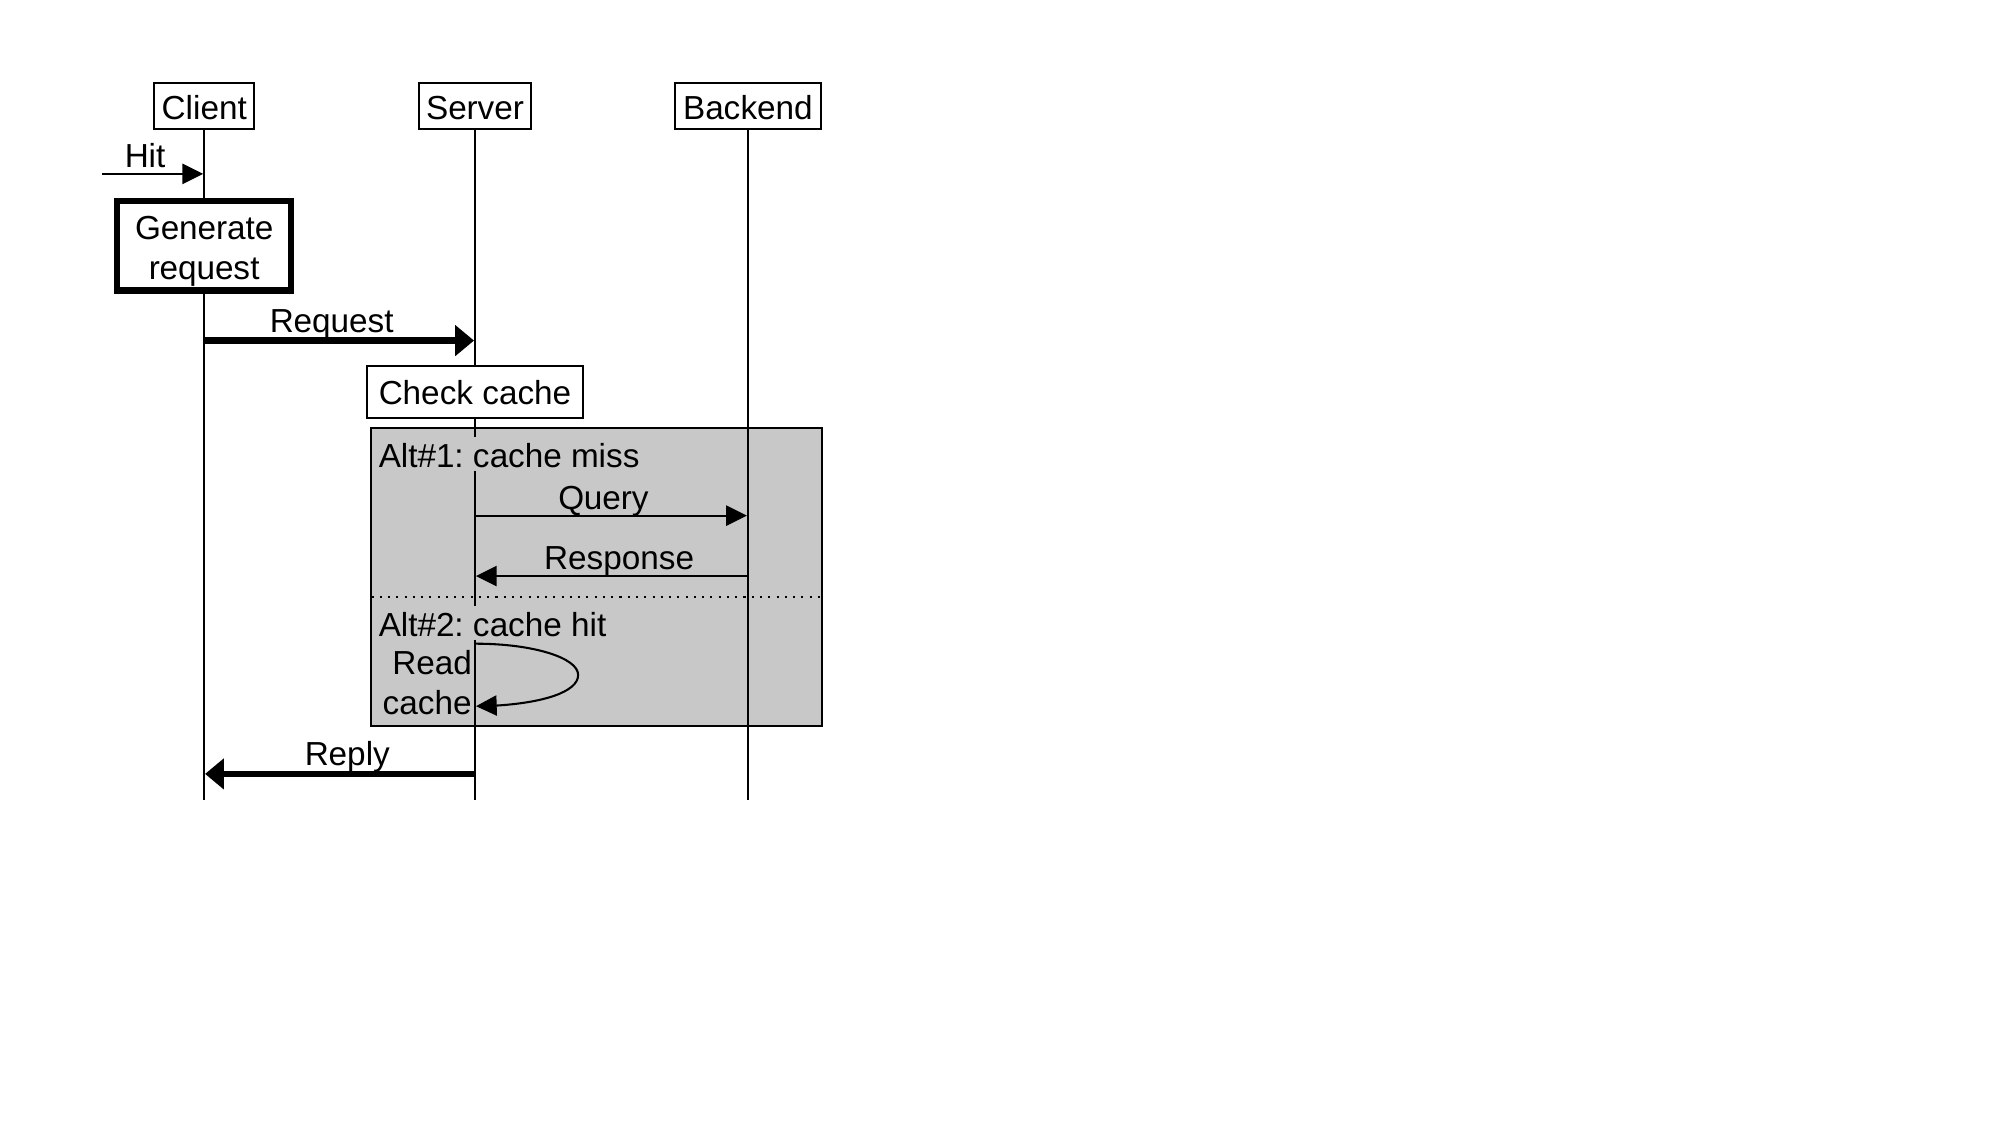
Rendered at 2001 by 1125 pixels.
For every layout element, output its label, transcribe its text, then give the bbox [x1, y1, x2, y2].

text_box Client [154, 83, 255, 130]
text_box Request [267, 299, 396, 337]
text_box Reply [302, 733, 393, 771]
text_box Backend [674, 83, 821, 130]
text_box Query [556, 477, 652, 515]
text_box [749, 597, 822, 727]
text_box Server [418, 83, 532, 130]
text_box [476, 597, 747, 727]
text_box Check cache [367, 365, 583, 418]
text_box [476, 517, 747, 575]
text_box [476, 577, 747, 596]
text_box [74, 74, 865, 800]
text_box [371, 597, 474, 727]
text_box Alt#1: cache miss [378, 435, 645, 473]
text_box Response [542, 537, 697, 575]
text_box Hit [122, 135, 168, 173]
text_box [749, 428, 822, 596]
text_box Alt#2: cache hit [378, 604, 611, 642]
text_box Generate request [116, 200, 292, 291]
text_box [476, 643, 579, 716]
text_box Read cache [378, 645, 472, 717]
text_box [476, 428, 747, 515]
text_box [371, 428, 474, 596]
